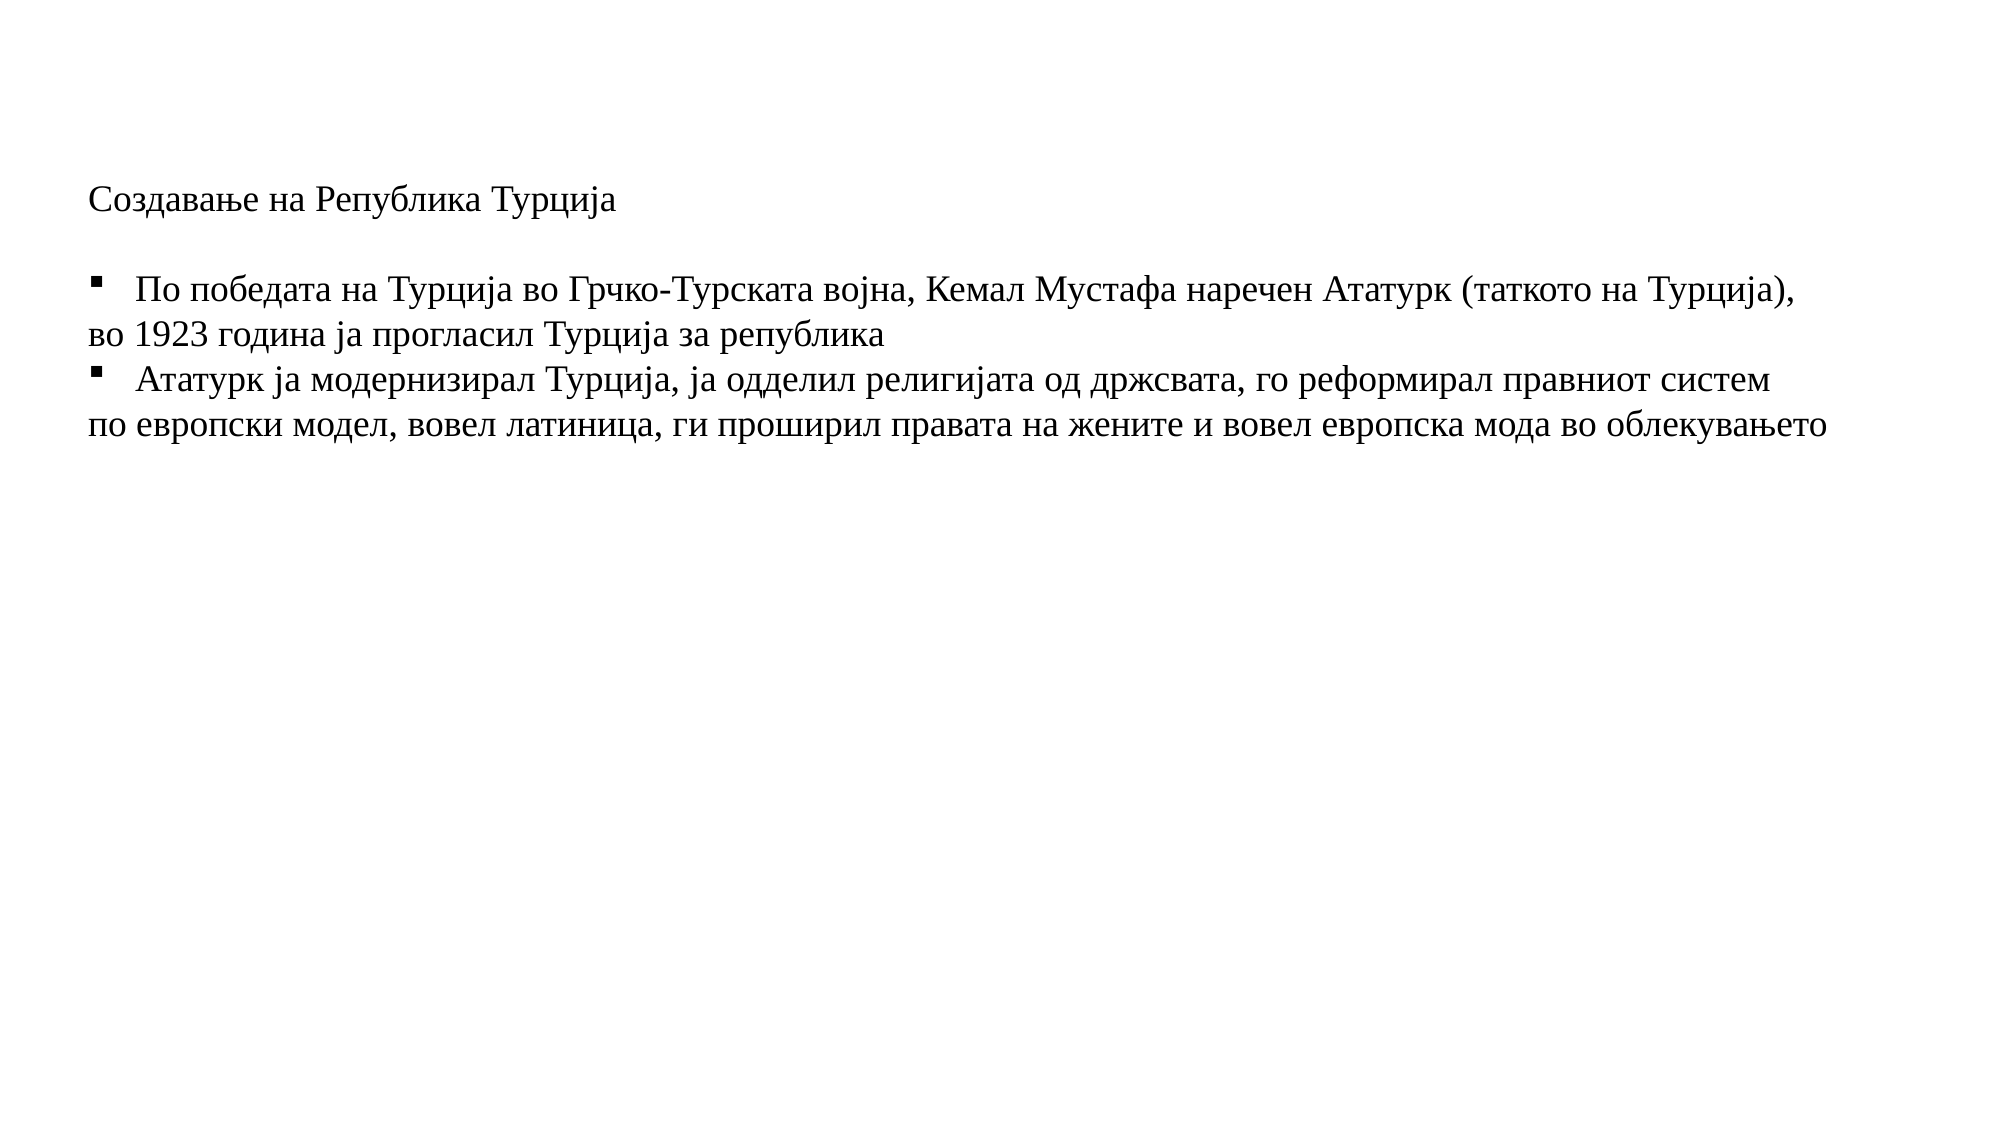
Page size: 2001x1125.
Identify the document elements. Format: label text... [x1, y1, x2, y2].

text_box Создавање на Република Турција По победата на Турција во Грчко-Турската војна, Кемал Мустафа наречен Ататурк (таткото на Турција), во 1923 година ја прогласил Турција за република Ататурк ја модернизирал Турција, ја одделил религијата од држсвата, го реформирал правниот систем по европски модел, вовел латиница, ги проширил правата на жените и вовел европска мода во облекувањето [73, 166, 1845, 452]
